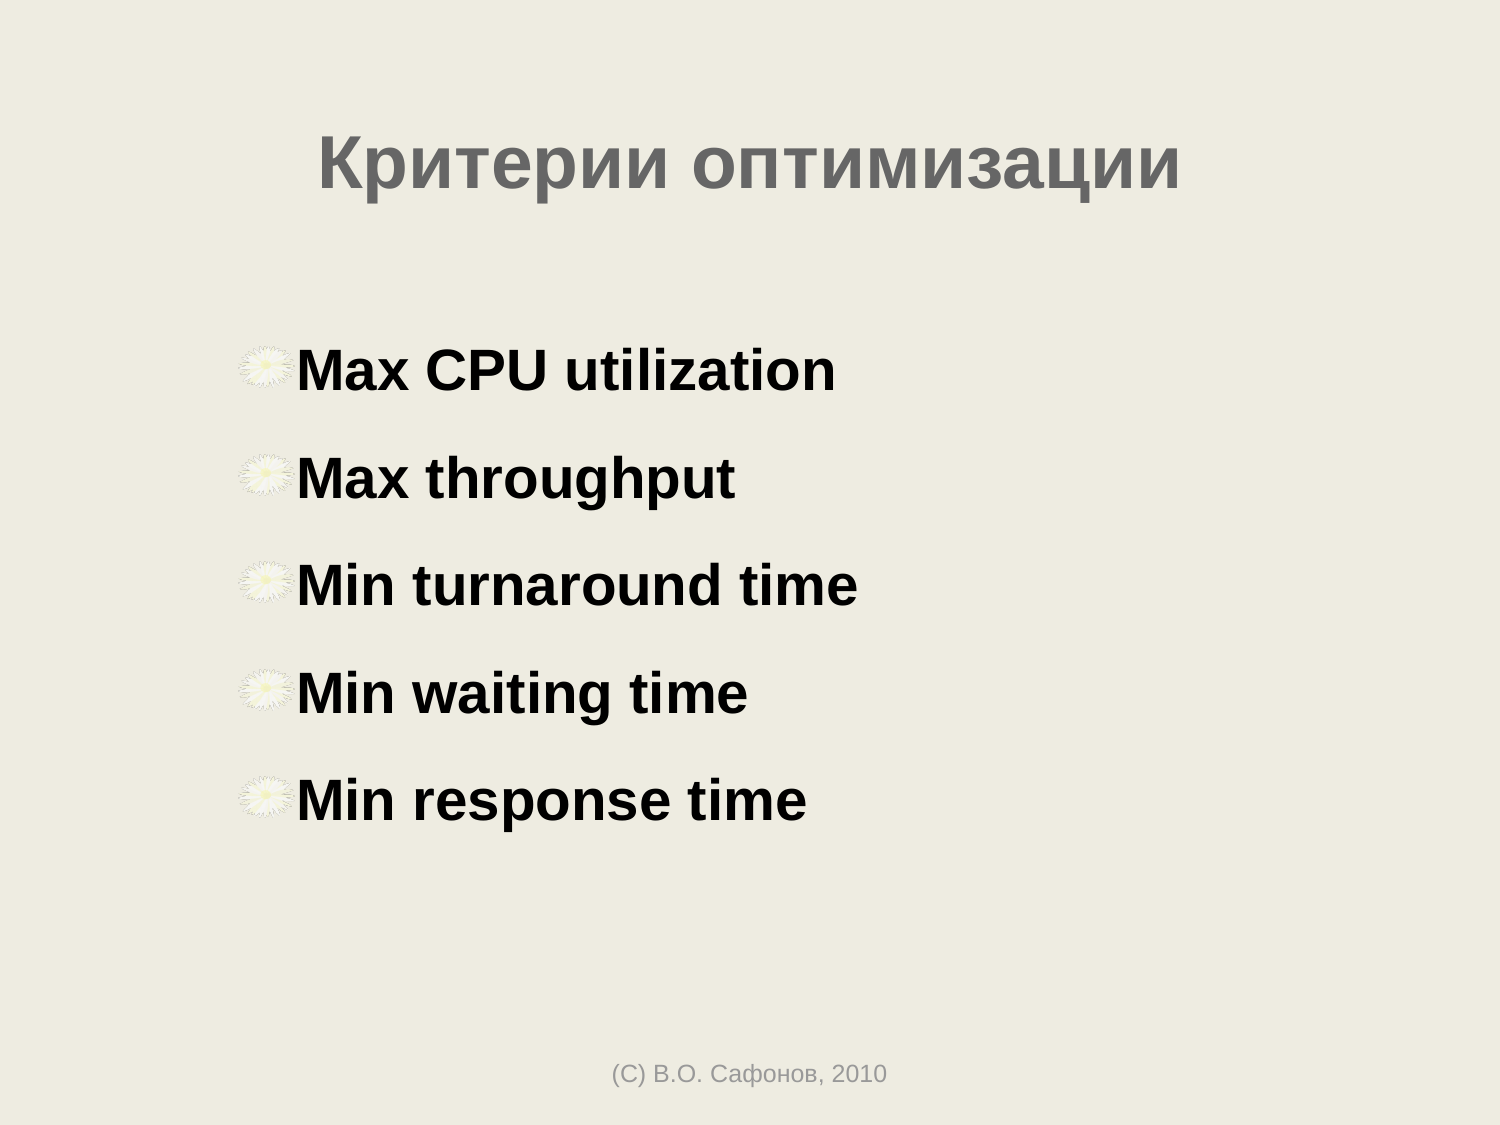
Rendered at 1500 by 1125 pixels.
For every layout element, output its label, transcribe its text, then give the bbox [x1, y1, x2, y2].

title Критерии оптимизации [74, 49, 1426, 268]
picture [238, 776, 295, 818]
footer (C) В.О. Сафонов, 2010 [512, 1042, 988, 1103]
list Max CPU utilization Max throughput Min turnaround time Min waiting time Min response time [223, 324, 1276, 1005]
picture [238, 346, 295, 388]
picture [238, 561, 295, 603]
picture [238, 454, 295, 496]
picture [238, 669, 295, 711]
